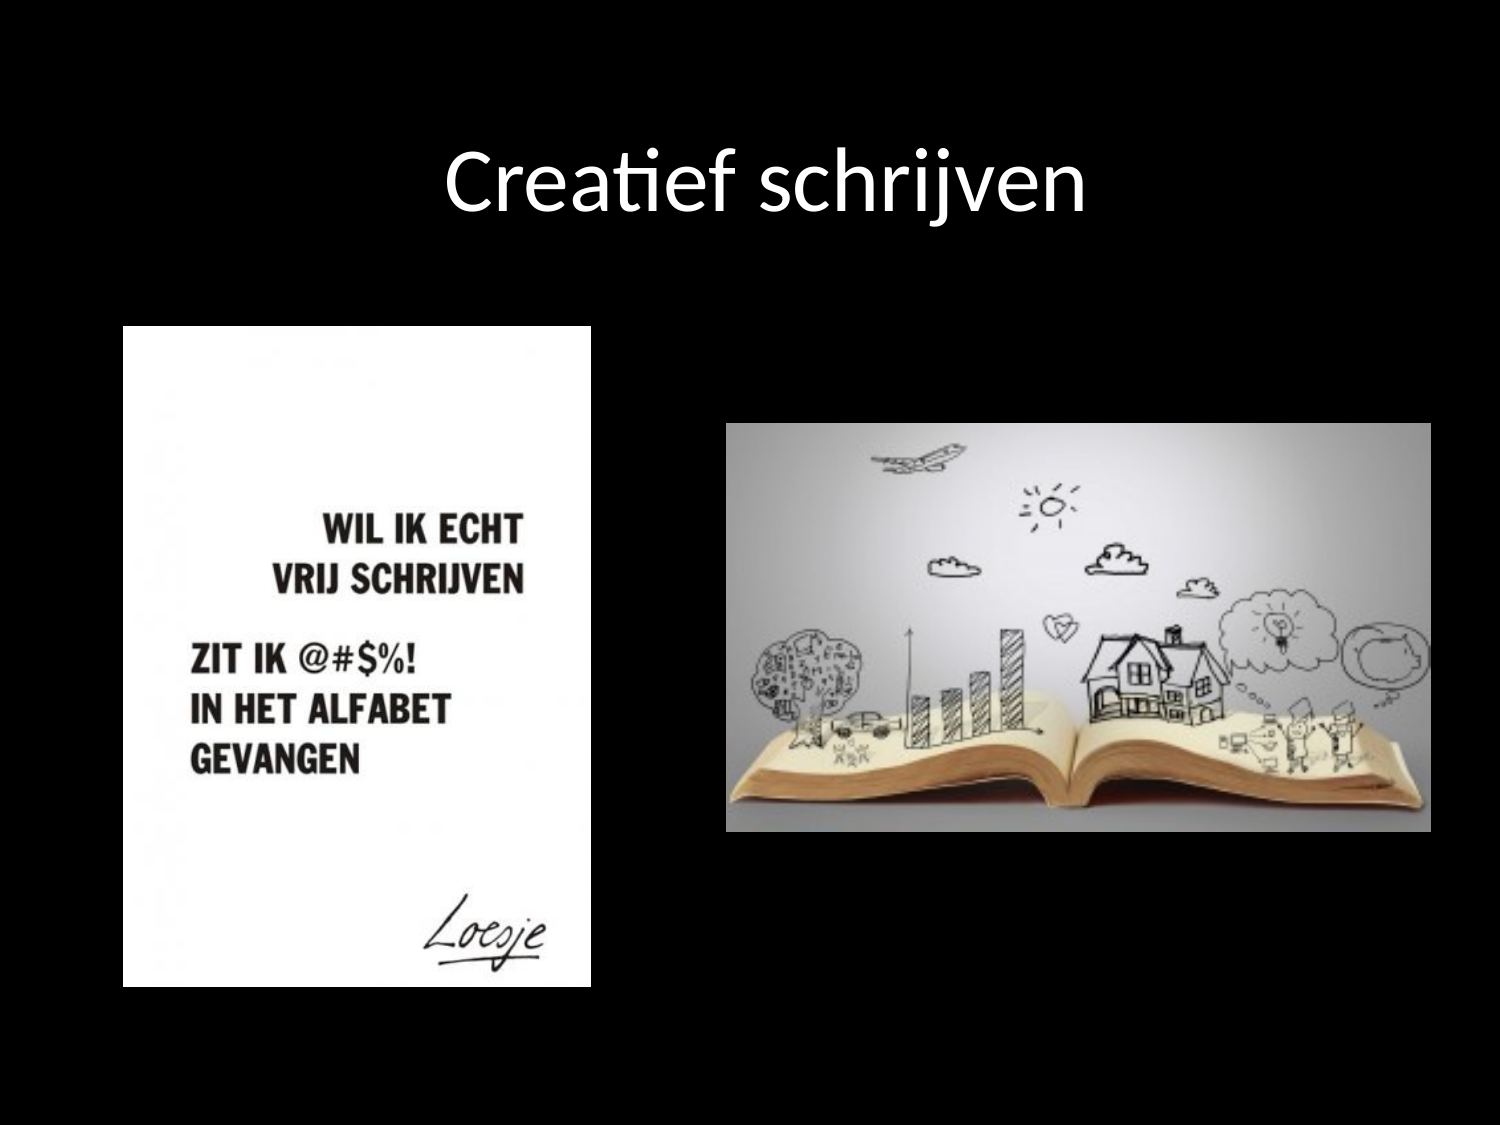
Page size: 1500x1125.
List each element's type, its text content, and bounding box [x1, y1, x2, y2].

picture [123, 325, 591, 987]
title Creatief schrijven [129, 54, 1405, 296]
picture [726, 423, 1431, 832]
